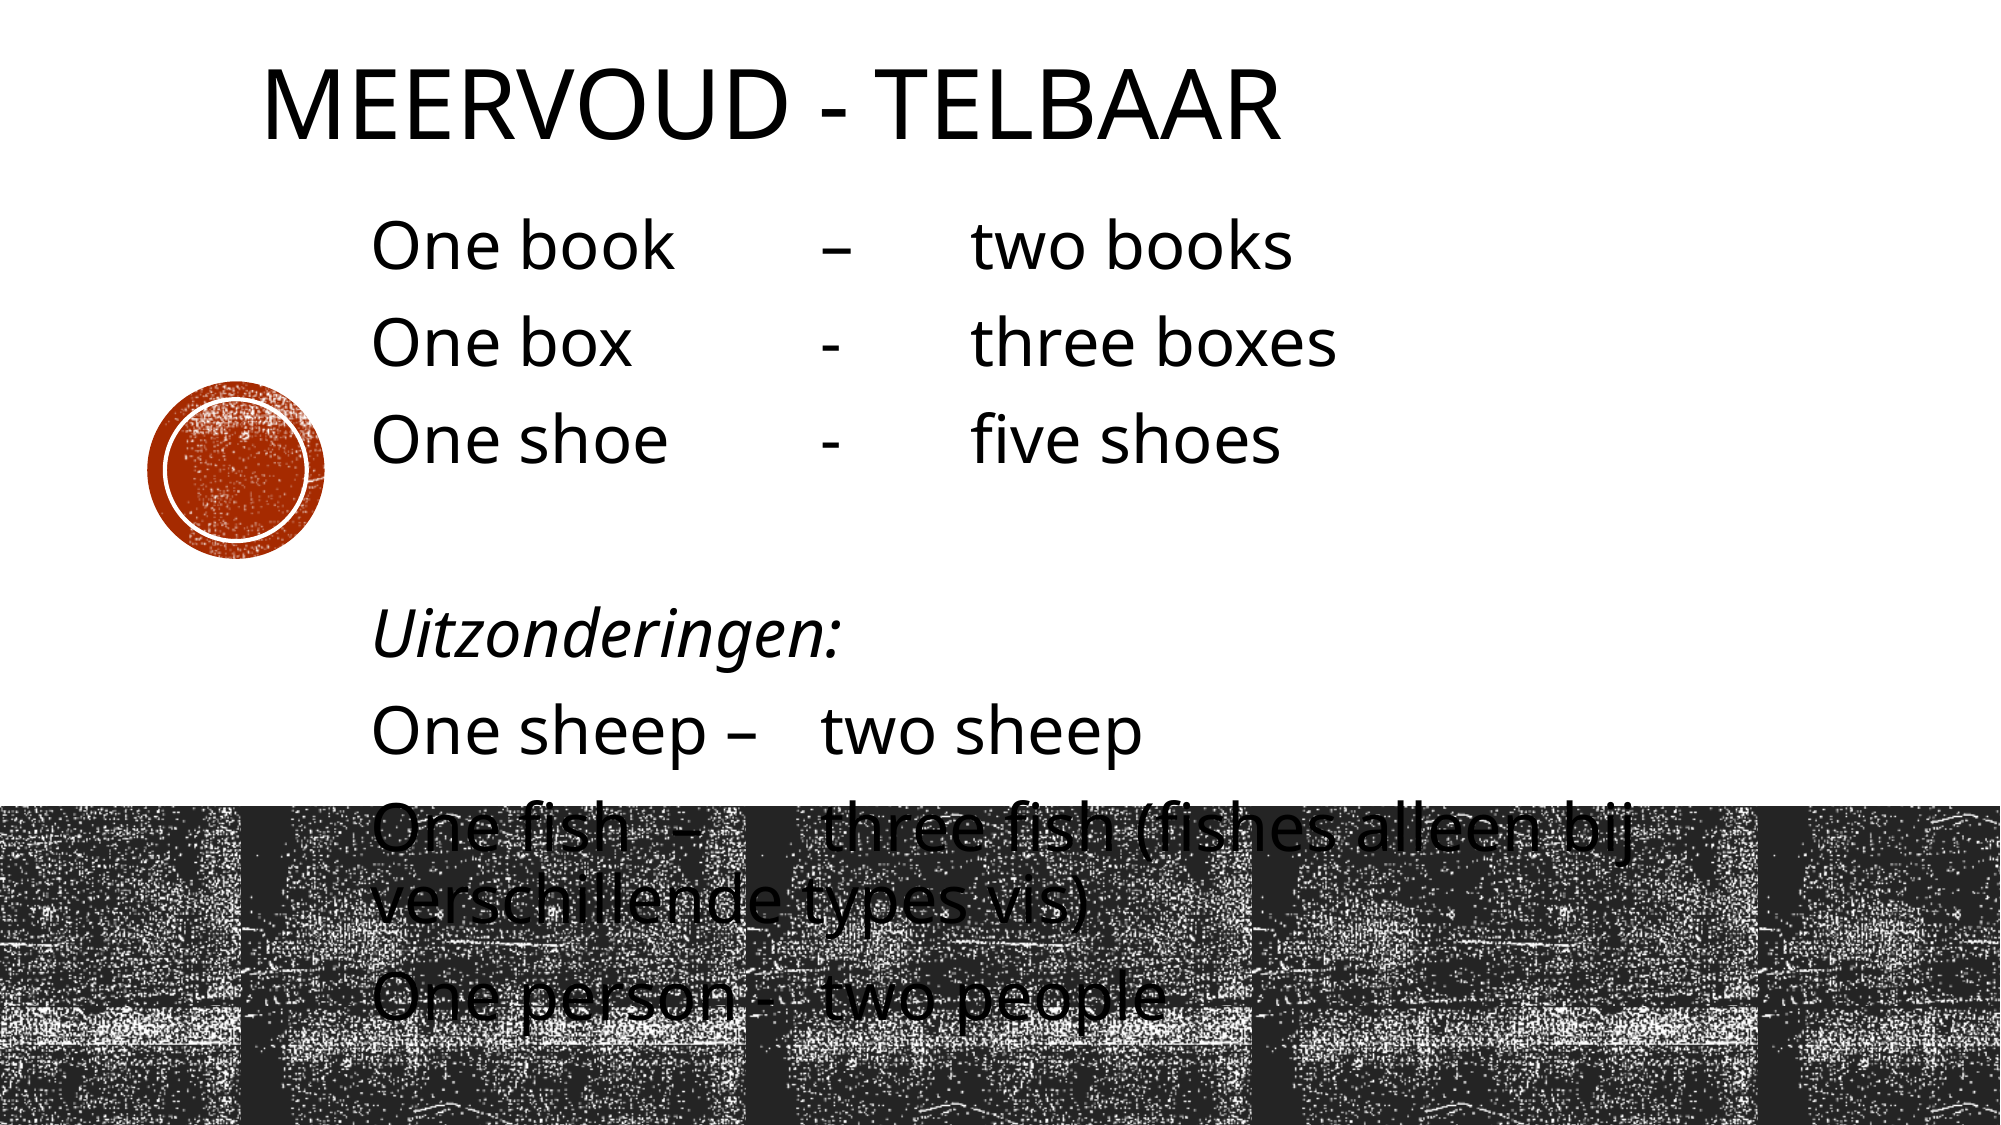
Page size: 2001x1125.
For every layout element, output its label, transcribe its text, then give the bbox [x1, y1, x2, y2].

title Meervoud - telbaar [244, 56, 1927, 166]
list One book – two books One box - three boxes One shoe - five shoes Uitzonderingen: One sheep – two sheep One fish – three fish (fishes alleen bij verschillende types vis) One person - two people [355, 204, 1841, 1064]
